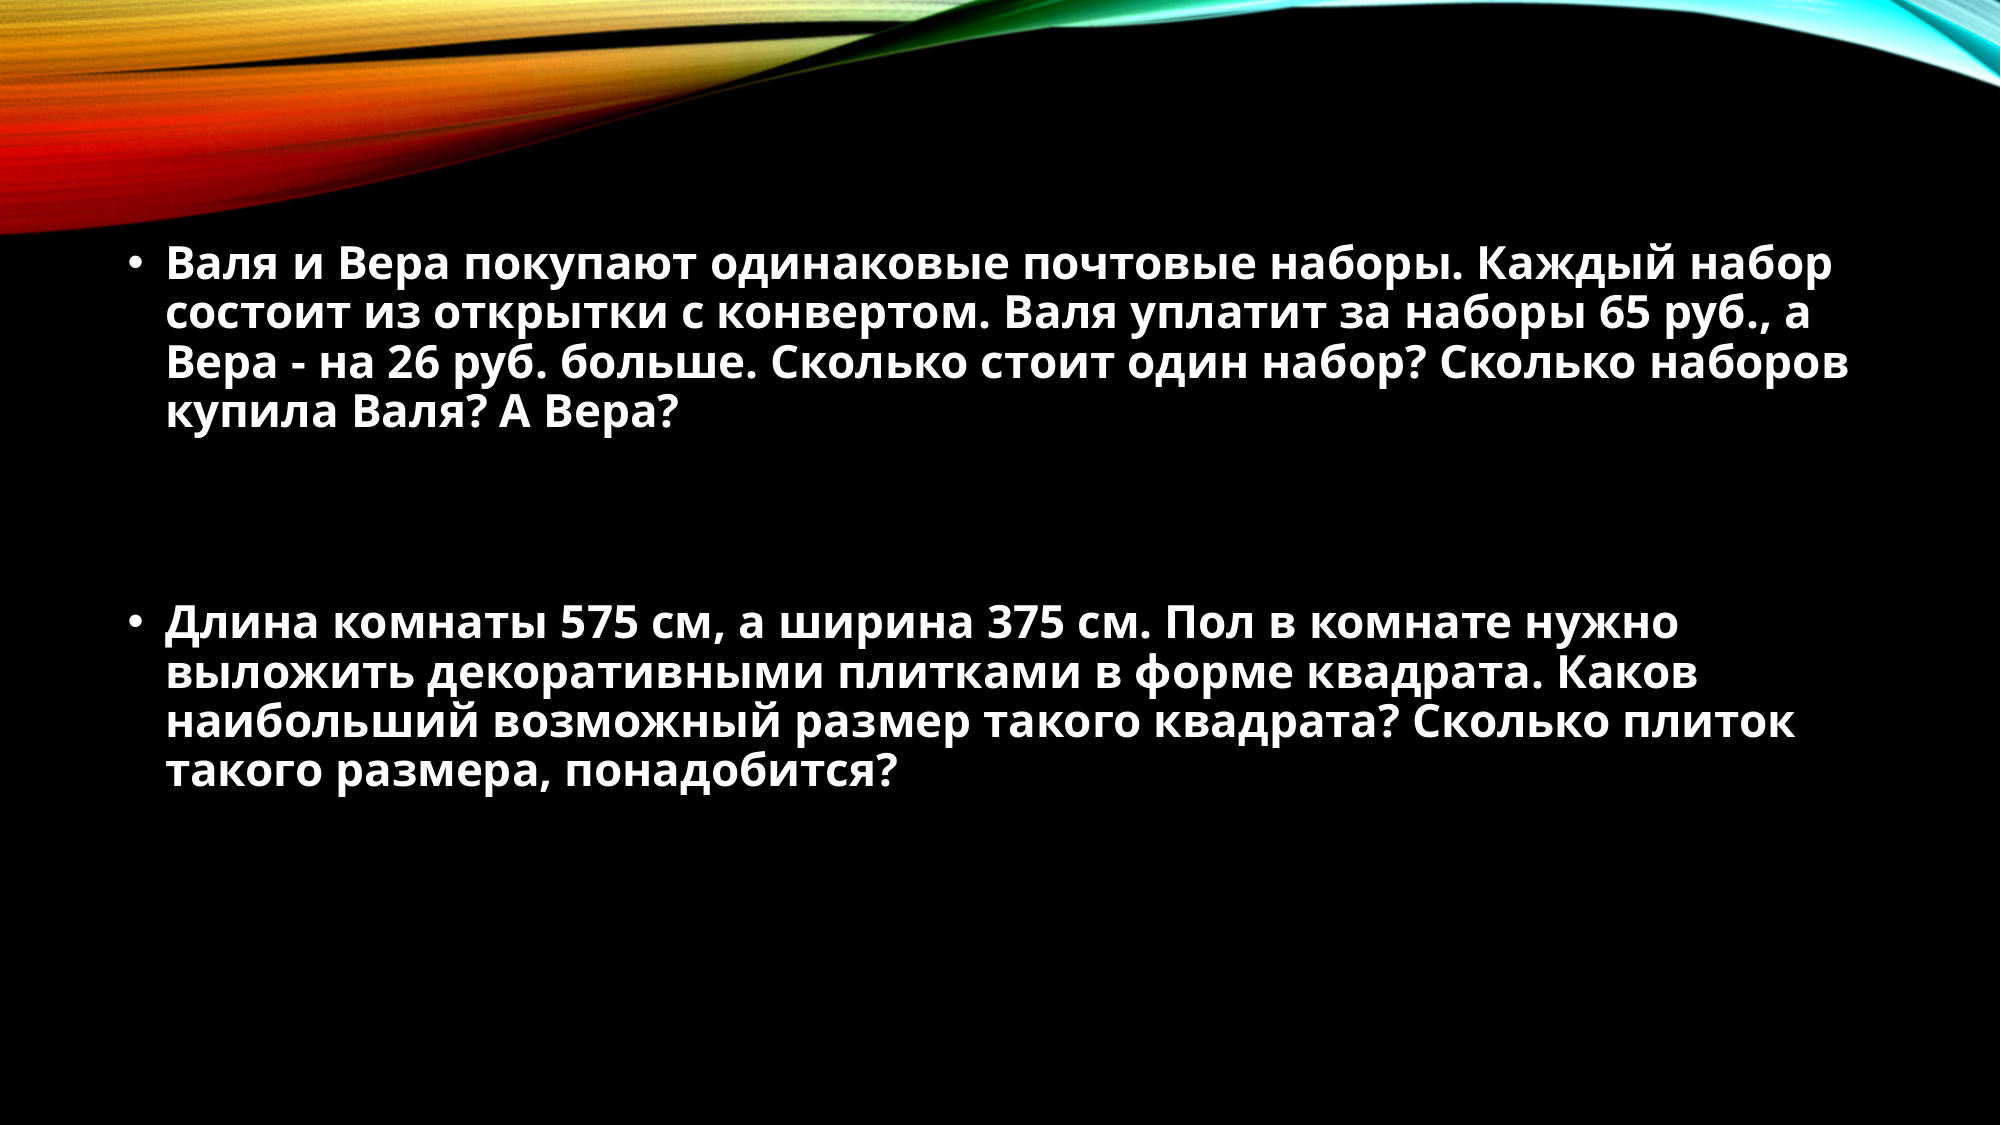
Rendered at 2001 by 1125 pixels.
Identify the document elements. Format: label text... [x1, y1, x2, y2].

list Валя и Вера покупают одинаковые почтовые наборы. Каждый набор состоит из открытки с конвертом. Валя уплатит за наборы 65 руб., а Вера - на 26 руб. больше. Сколько стоит один набор? Сколько наборов купила Валя? А Вера? Длина комнаты 575 см, а ширина 375 см. Пол в комнате нужно выложить декоративными плитками в форме квадрата. Каков наибольший возможный размер такого квадрата? Сколько плиток такого размера, понадобится? [112, 232, 1888, 1021]
picture [0, 0, 2000, 237]
